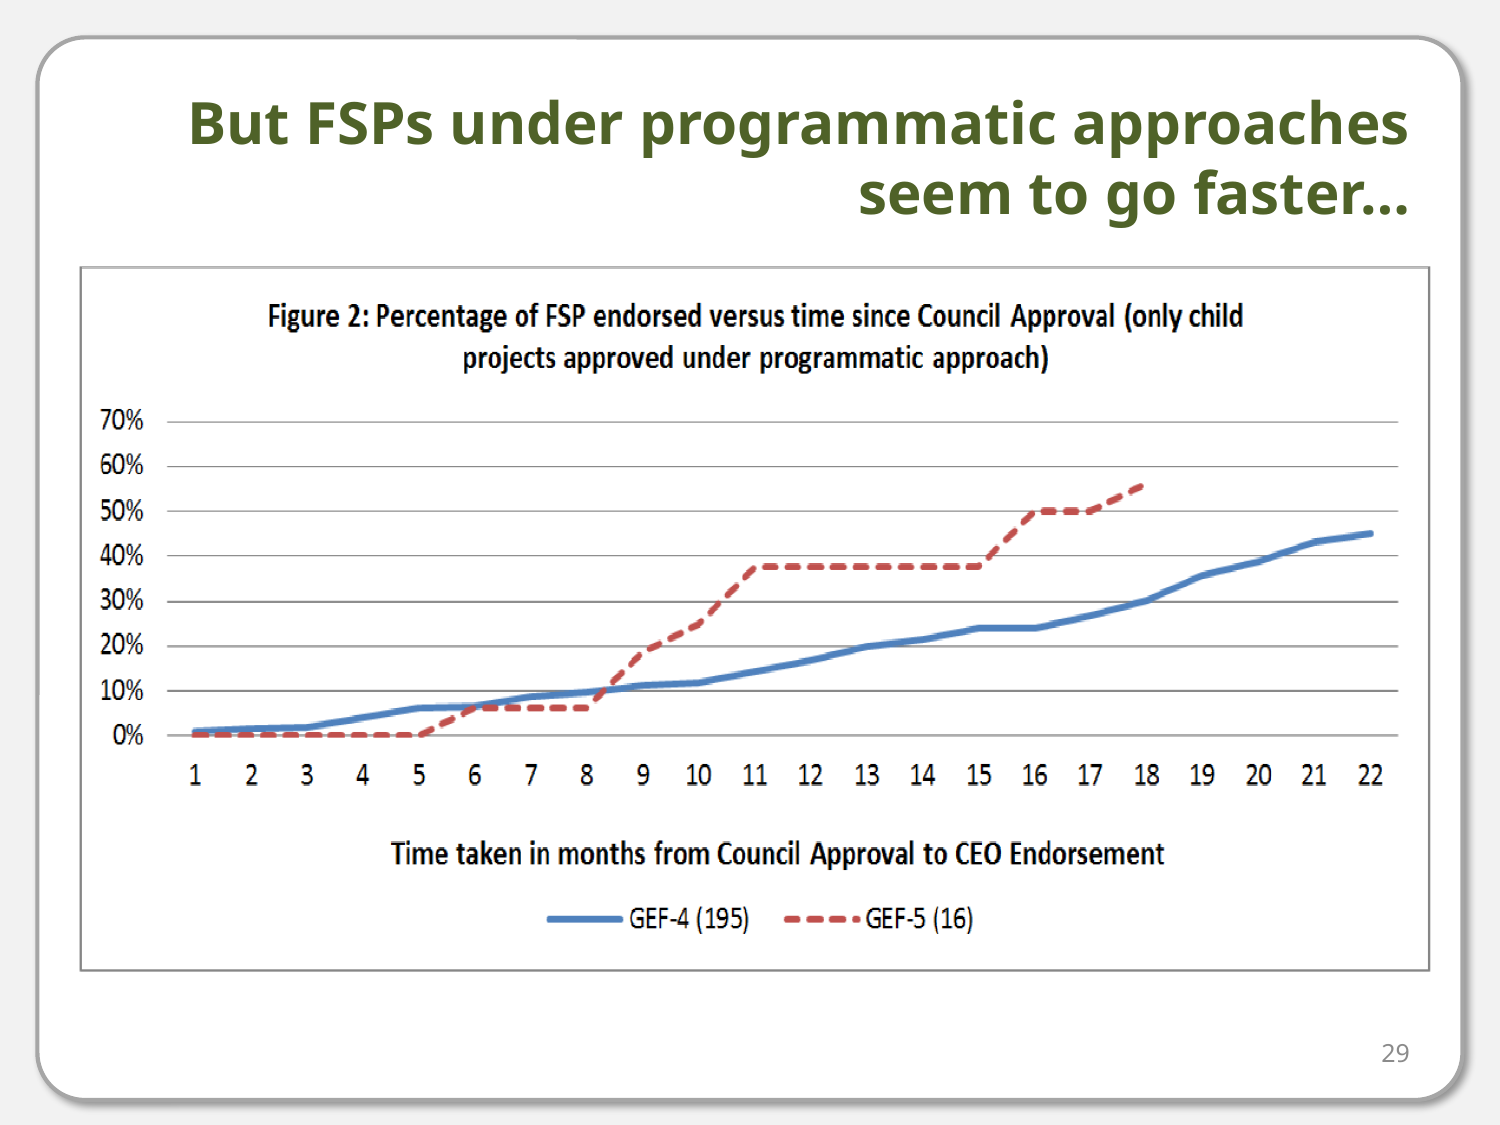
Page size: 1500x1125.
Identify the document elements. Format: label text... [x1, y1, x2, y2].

title But FSPs under programmatic approaches seem to go faster… [75, 62, 1425, 250]
slide_number 29 [1074, 1025, 1425, 1085]
picture [75, 262, 1438, 976]
